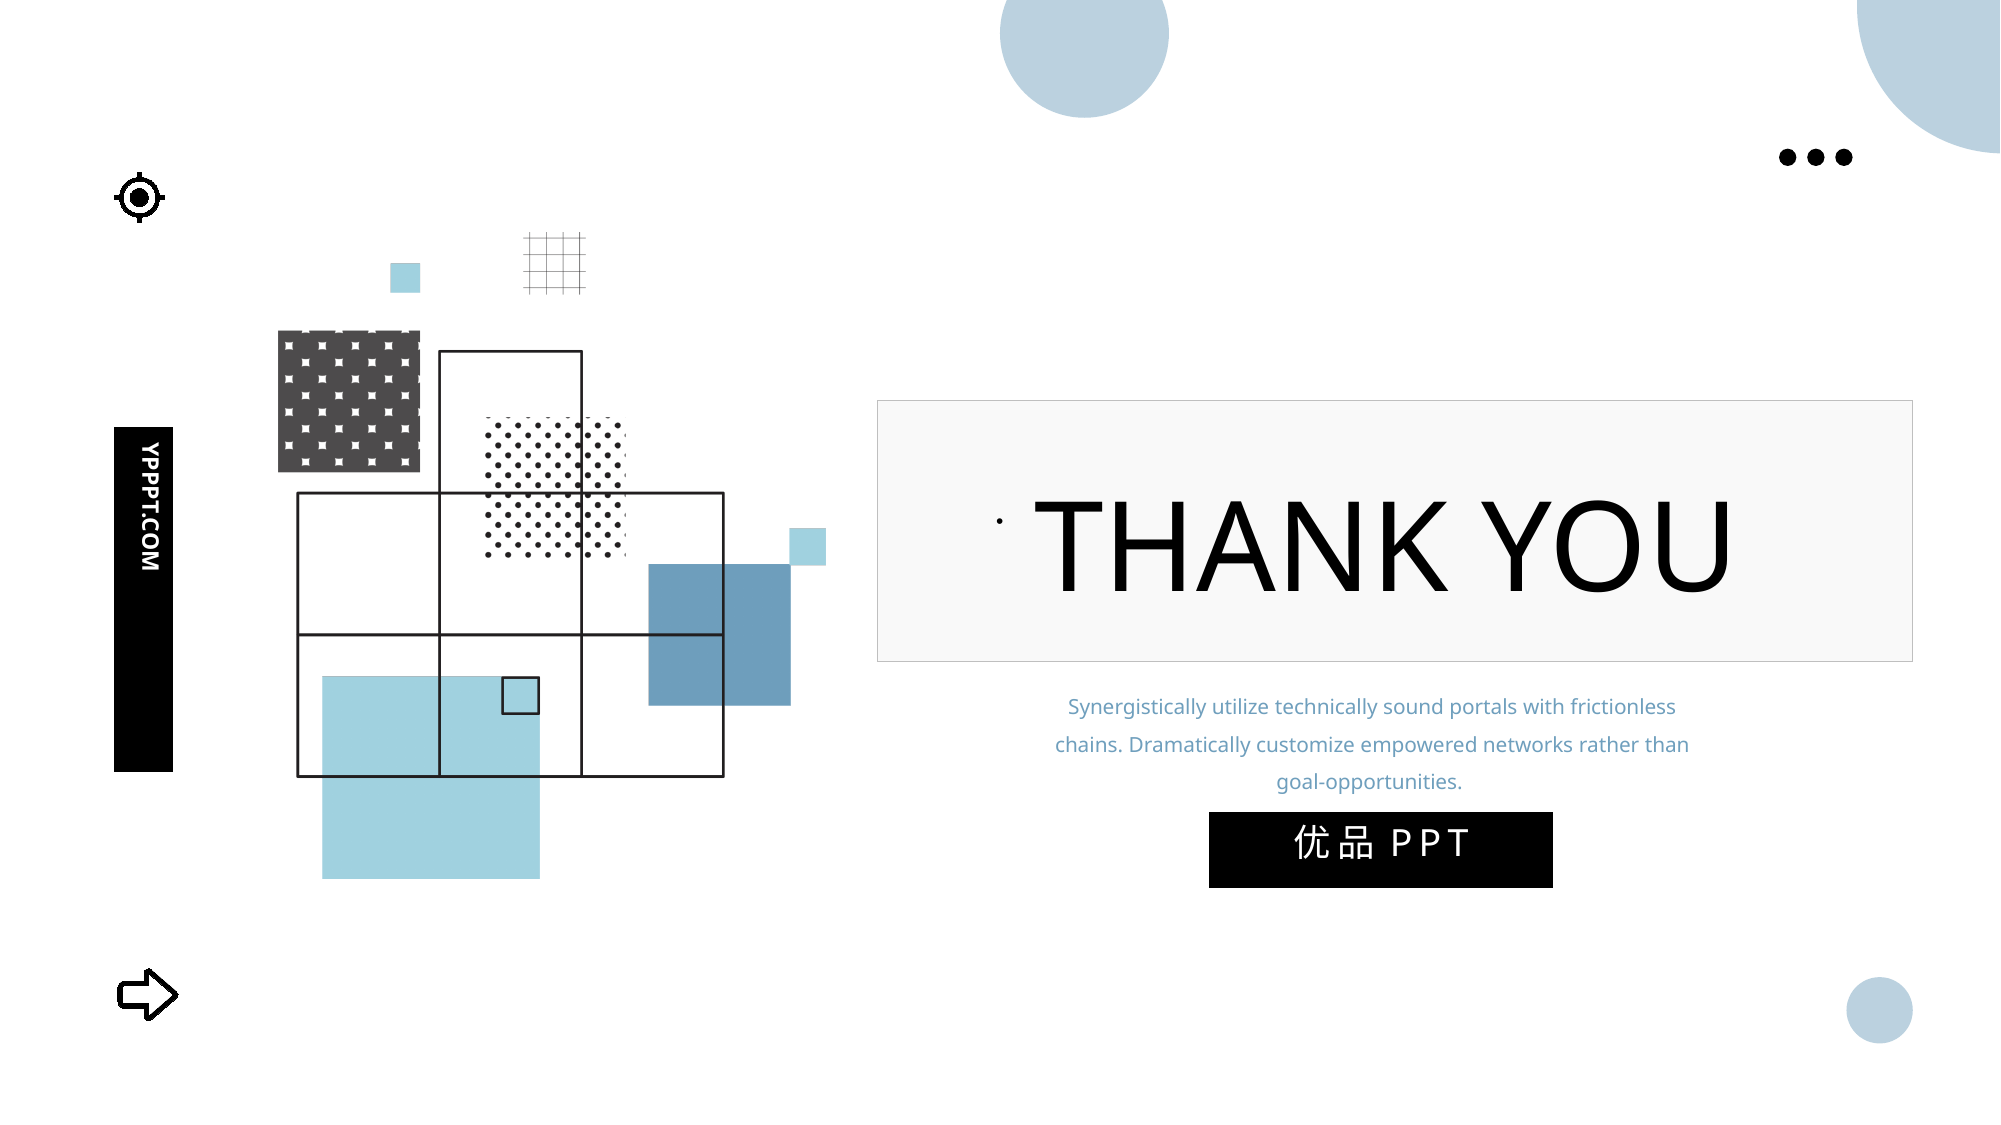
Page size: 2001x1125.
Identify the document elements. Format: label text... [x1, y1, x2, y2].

text_box Synergistically utilize technically sound portals with frictionless chains. Dramatically customize empowered networks rather than goal-opportunities. [1053, 681, 1691, 794]
text_box [1845, 976, 1914, 1045]
text_box THANK YOU [1019, 458, 1808, 624]
text_box [998, 0, 1170, 119]
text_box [1779, 148, 1853, 166]
text_box [877, 400, 1913, 661]
text_box [1856, 0, 2000, 155]
text_box [114, 172, 165, 223]
text_box [117, 968, 179, 1021]
text_box [981, 400, 1769, 629]
text_box YPPPT.COM [114, 427, 173, 772]
picture [278, 232, 826, 879]
text_box 优品PPT [1209, 812, 1553, 888]
